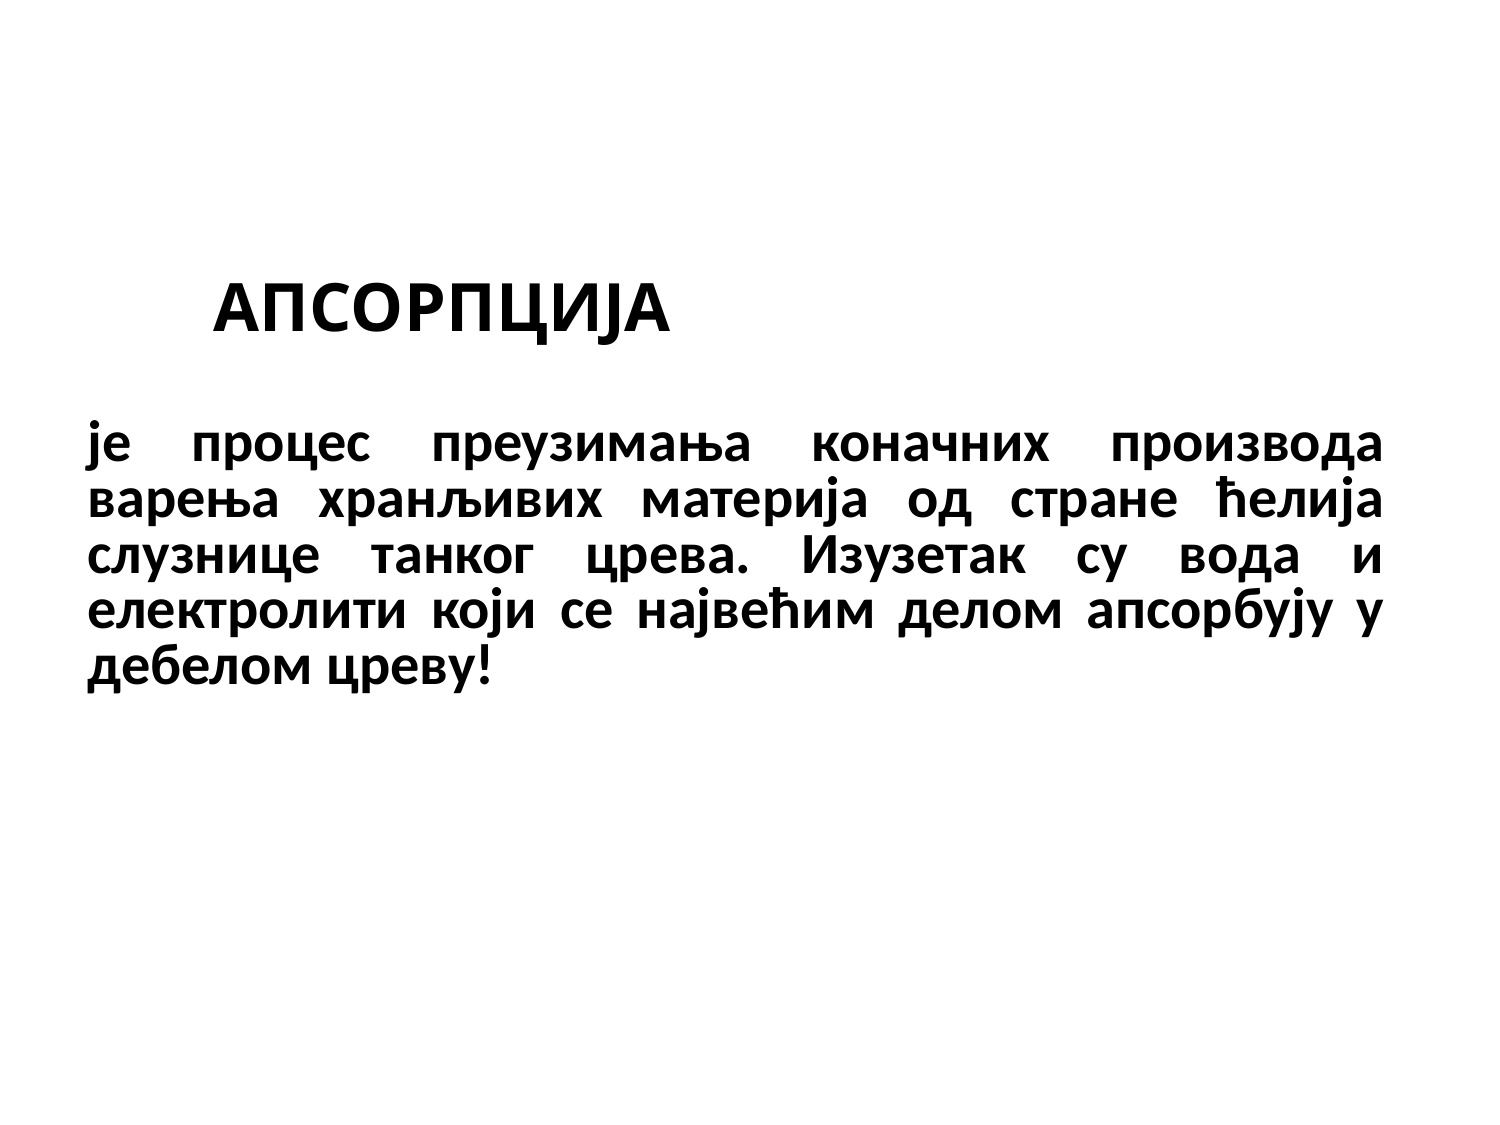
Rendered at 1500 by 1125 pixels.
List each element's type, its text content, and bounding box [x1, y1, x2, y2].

subtitle је процес преузимања коначних производа варења хранљивих материја од стране ћелија слузнице танког црева. Изузетак су вода и електролити који се највећим делом апсорбују у дебелом цреву! [41, 408, 1400, 775]
text_box АПСОРПЦИЈA [199, 257, 1145, 353]
